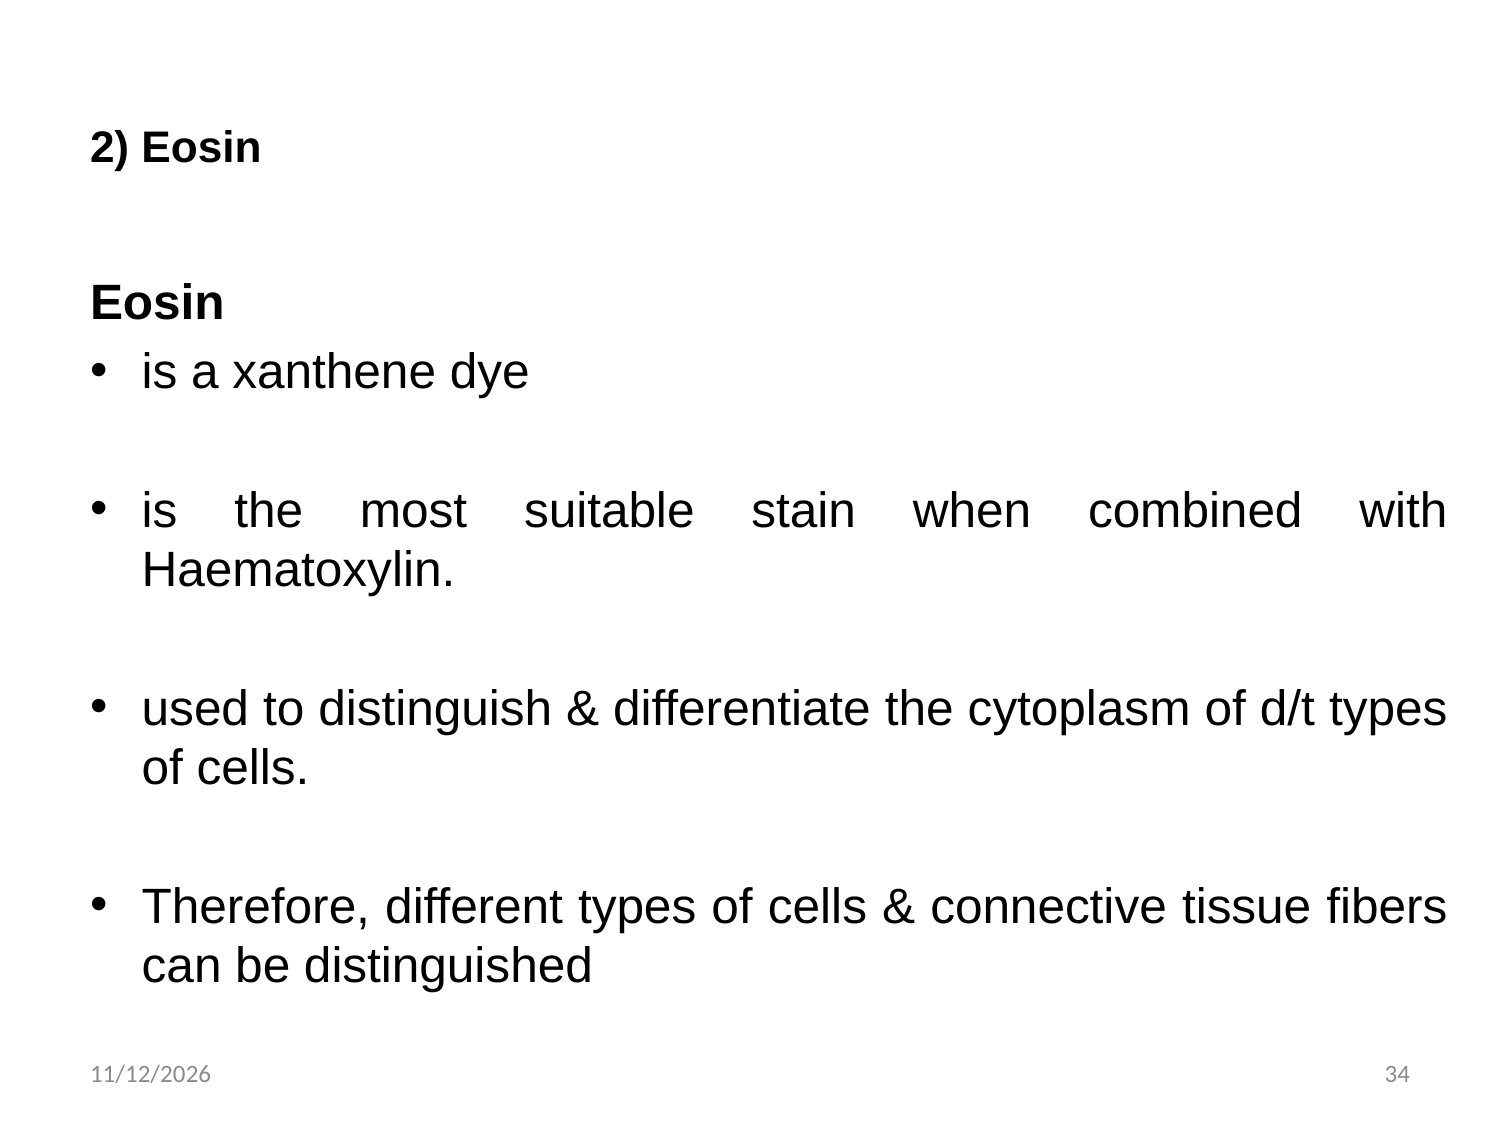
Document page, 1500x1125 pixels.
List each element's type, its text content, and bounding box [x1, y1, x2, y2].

slide_number 34 [1074, 1042, 1425, 1103]
title 2) Eosin [75, 45, 1425, 233]
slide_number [75, 1042, 425, 1103]
list Eosin is a xanthene dye is the most suitable stain when combined with Haematoxylin. used to distinguish & differentiate the cytoplasm of d/t types of cells. Therefore, different types of cells & connective tissue fibers can be distinguished [75, 262, 1463, 1005]
